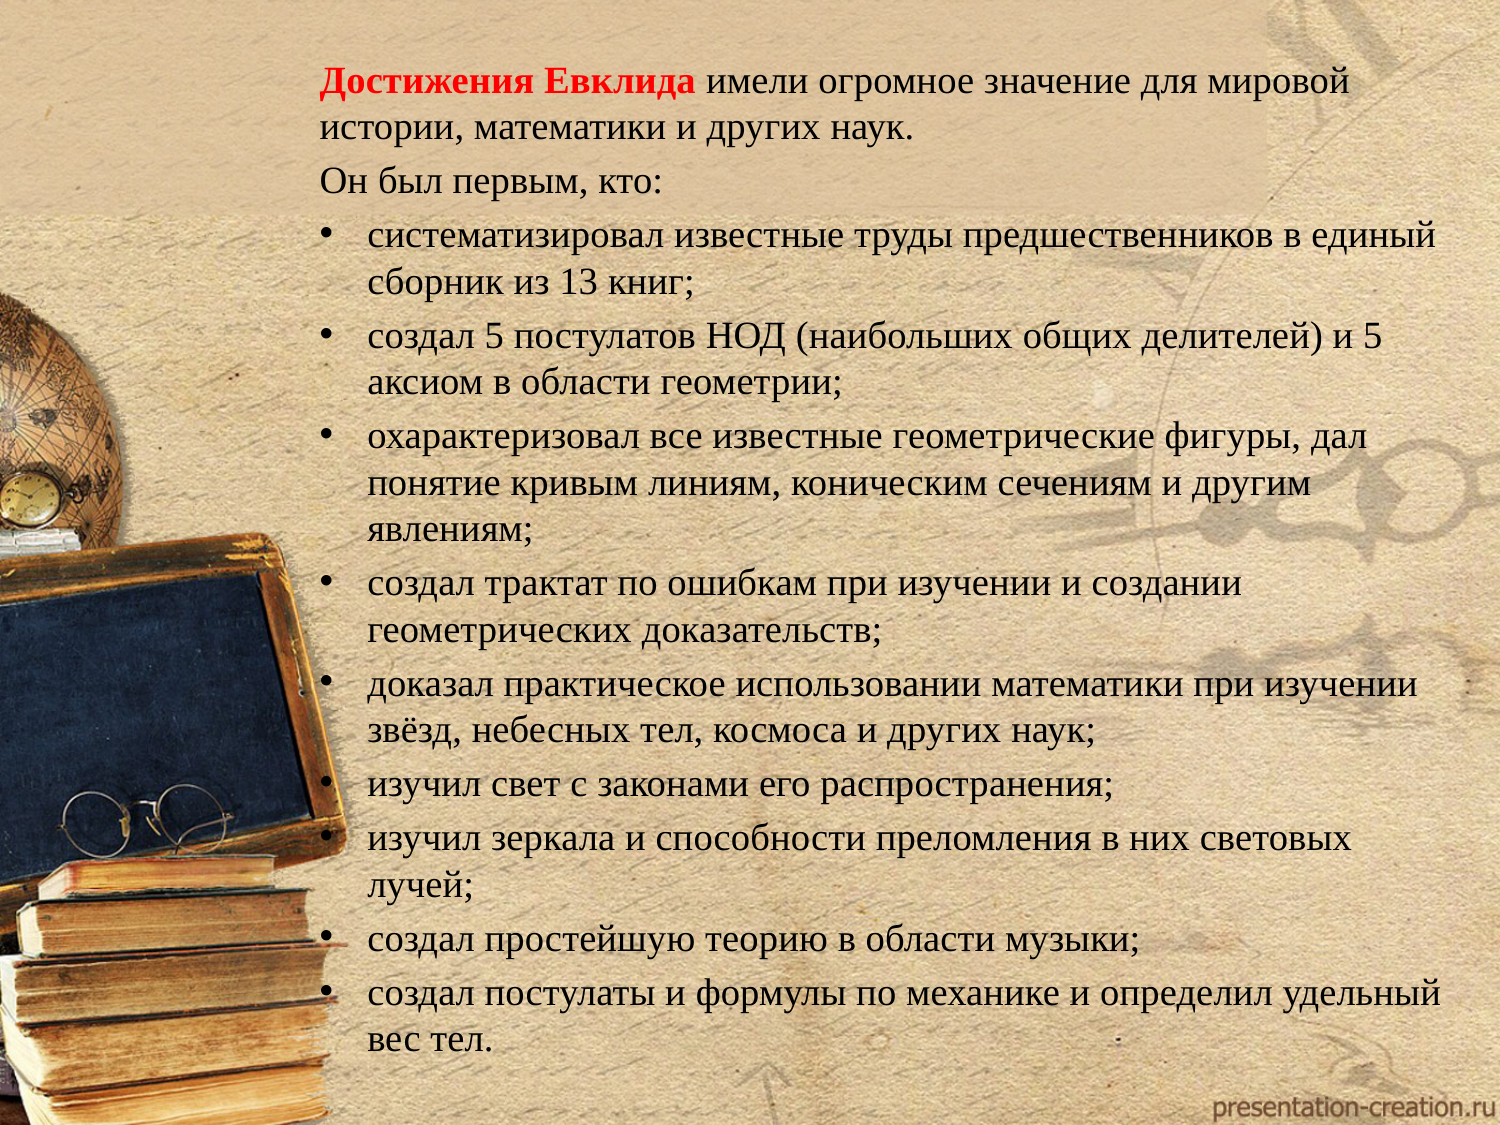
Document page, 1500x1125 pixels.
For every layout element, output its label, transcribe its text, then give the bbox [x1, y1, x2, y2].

list Достижения Евклида имели огромное значение для мировой истории, математики и других наук. Он был первым, кто: систематизировал известные труды предшественников в единый сборник из 13 книг; создал 5 постулатов НОД (наибольших общих делителей) и 5 аксиом в области геометрии; охарактеризовал все известные геометрические фигуры, дал понятие кривым линиям, коническим сечениям и другим явлениям; создал трактат по ошибкам при изучении и создании геометрических доказательств; доказал практическое использовании математики при изучении звёзд, небесных тел, космоса и других наук; изучил свет с законами его распространения; изучил зеркала и способности преломления в них световых лучей; создал простейшую теорию в области музыки; создал постулаты и формулы по механике и определил удельный вес тел. [304, 46, 1469, 1071]
picture [0, 0, 1500, 1125]
